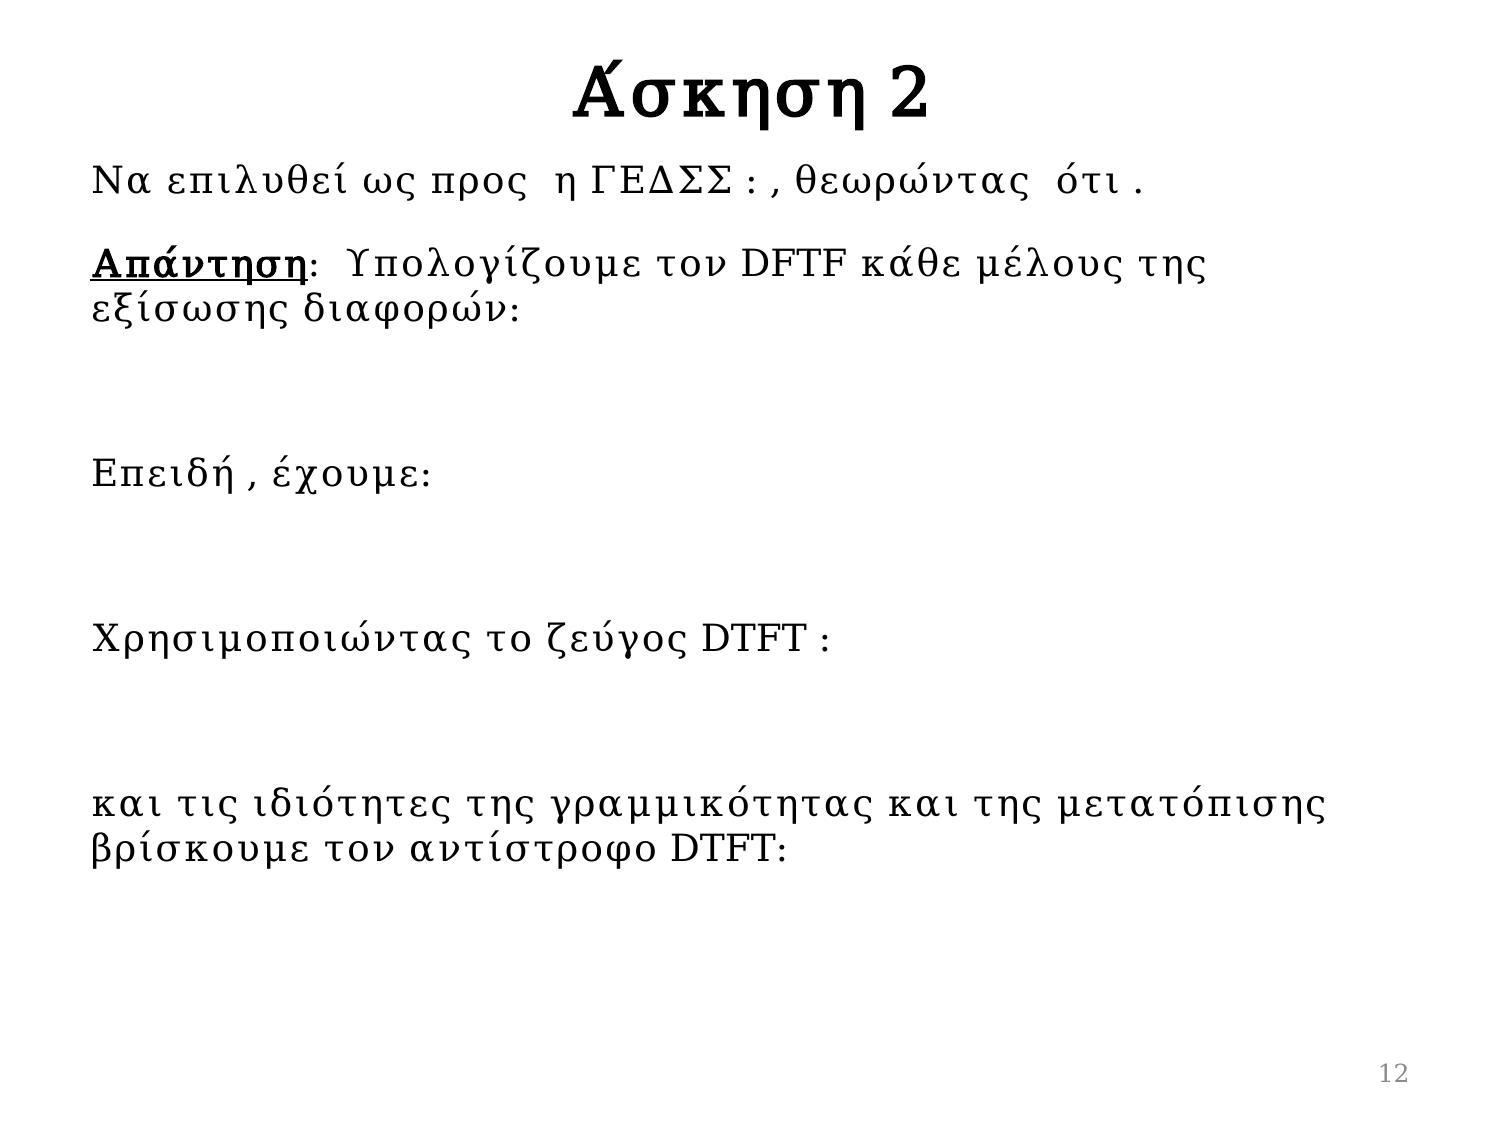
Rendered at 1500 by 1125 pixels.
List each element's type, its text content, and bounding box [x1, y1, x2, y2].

slide_number 12 [1222, 1042, 1425, 1103]
title Άσκηση 2 [75, 19, 1425, 159]
